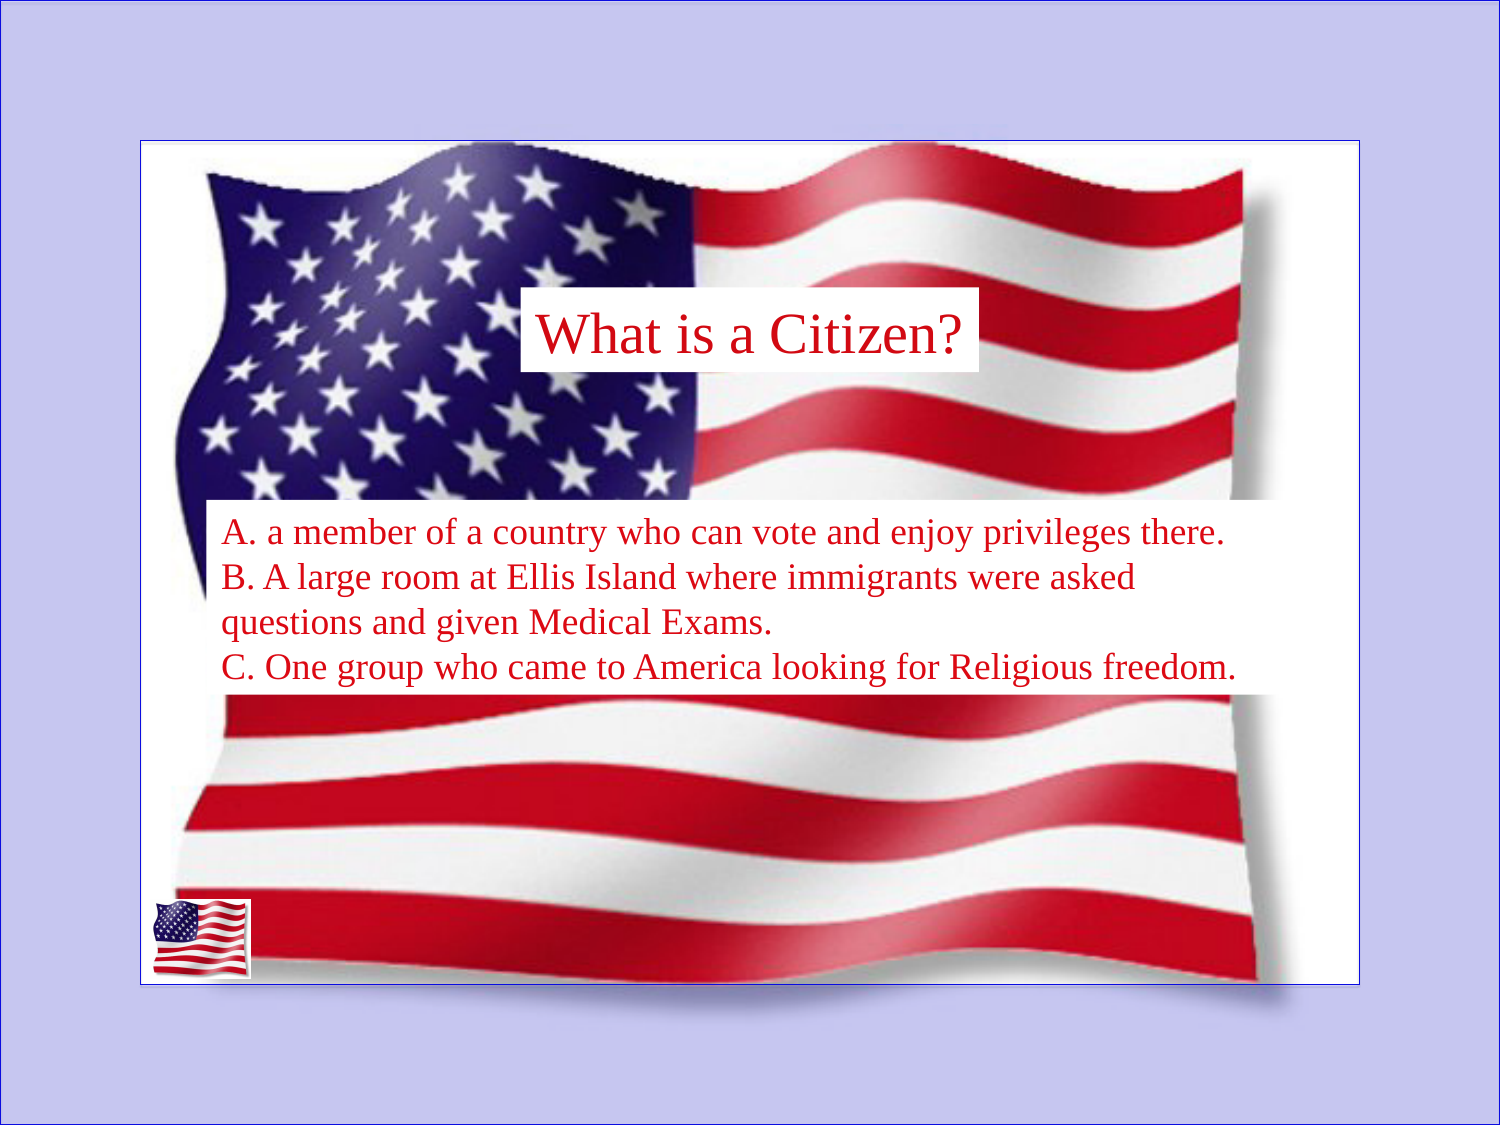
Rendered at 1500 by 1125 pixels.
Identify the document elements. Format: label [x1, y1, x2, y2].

text_box [0, 0, 1500, 1125]
picture [137, 124, 1313, 1033]
